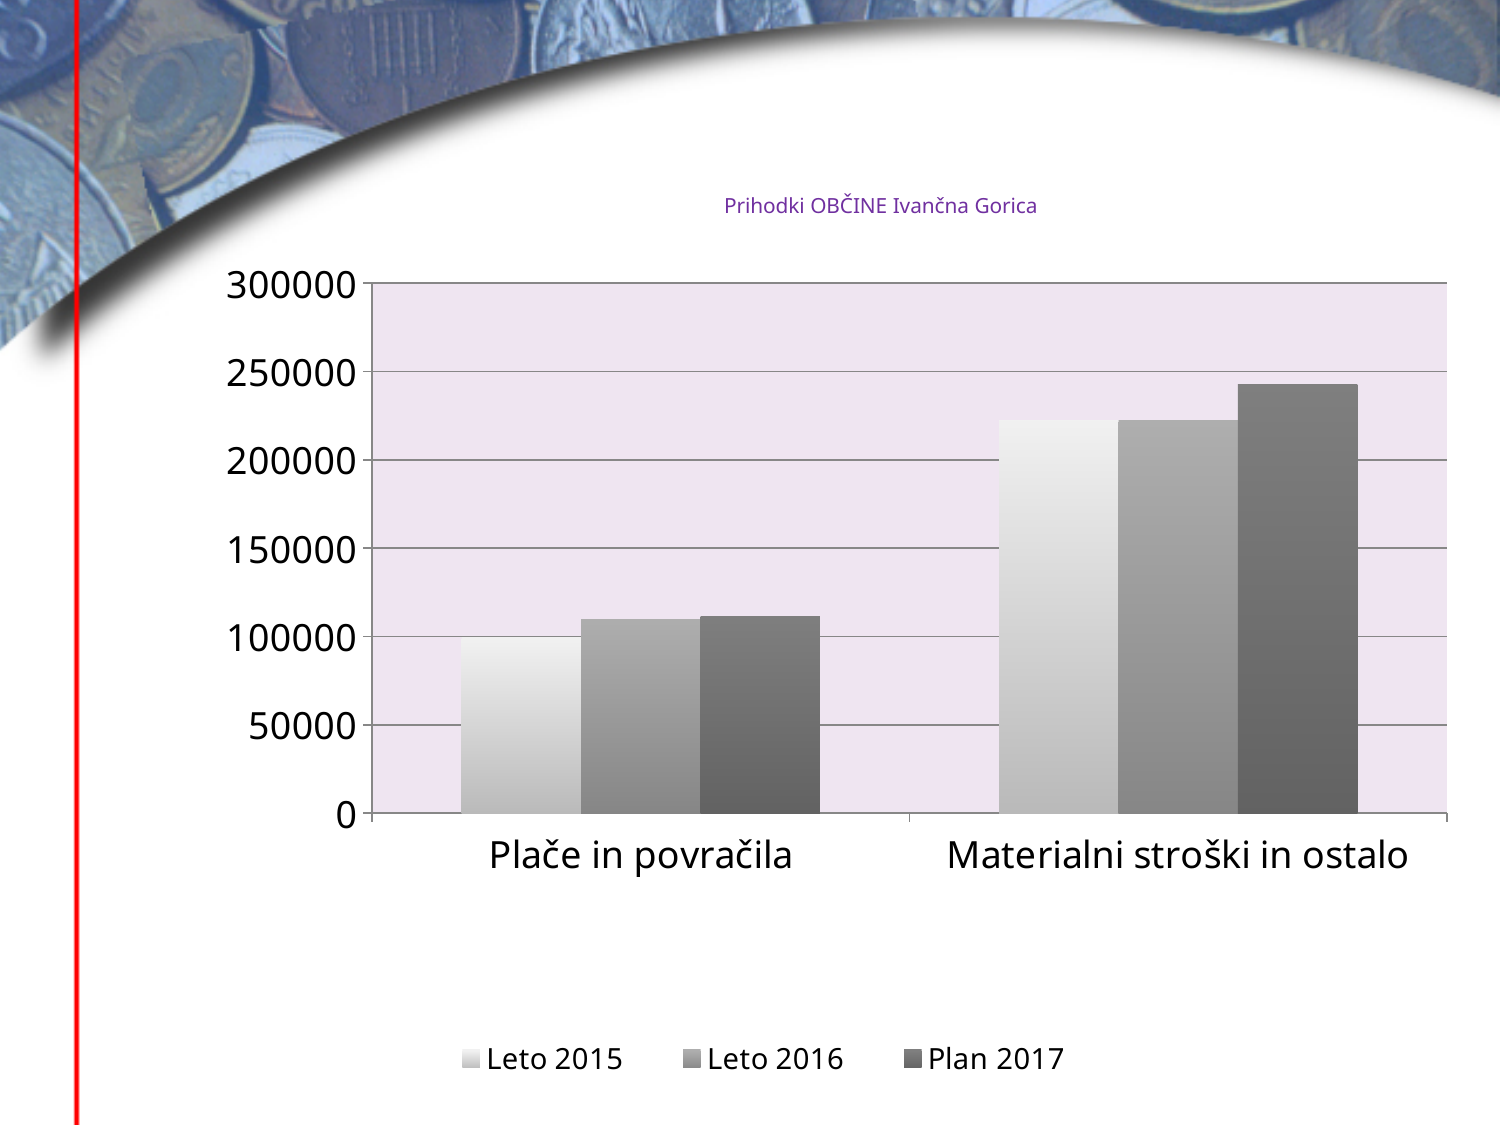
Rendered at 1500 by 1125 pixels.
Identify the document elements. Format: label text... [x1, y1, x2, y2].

title Prihodki OBČINE Ivančna Gorica [312, 184, 1455, 267]
picture [0, 0, 1500, 1125]
chart [76, 255, 1449, 1125]
